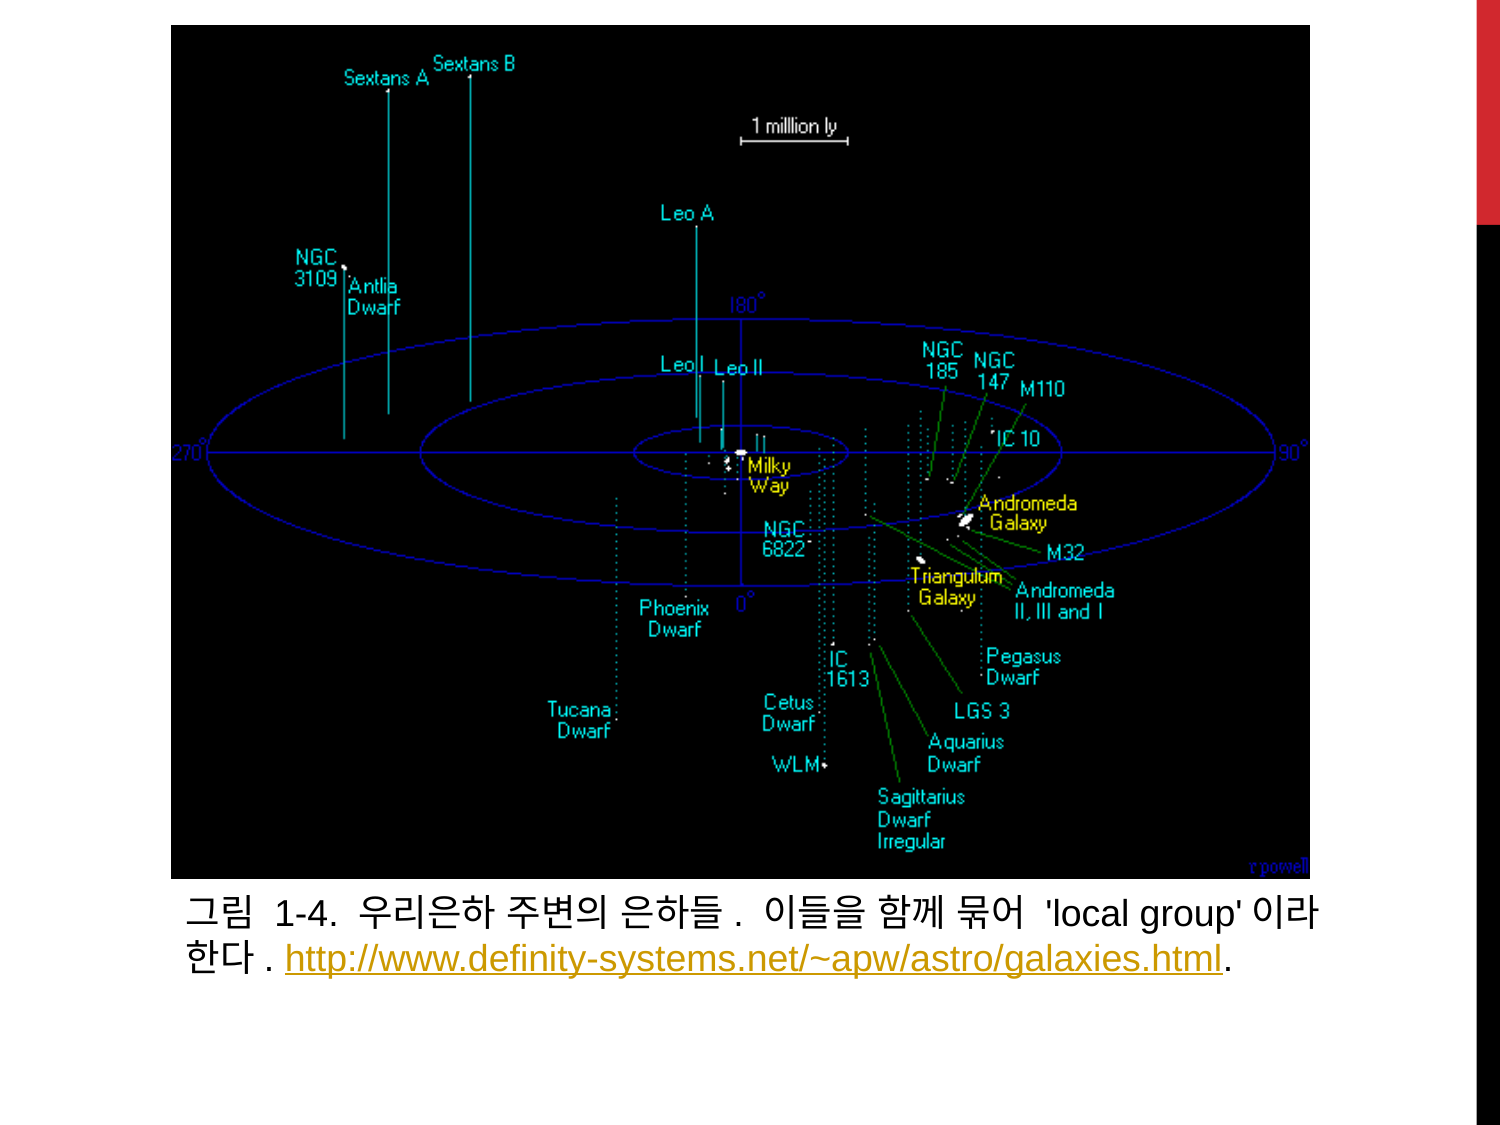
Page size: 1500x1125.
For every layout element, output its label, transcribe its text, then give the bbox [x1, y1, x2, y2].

picture [170, 24, 1310, 880]
text_box 그림 1-4. 우리은하 주변의 은하들. 이들을 함께 묶어 'local group'이라 한다. http://www.definity-systems.net/~apw/astro/galaxies.html. [171, 881, 1353, 987]
